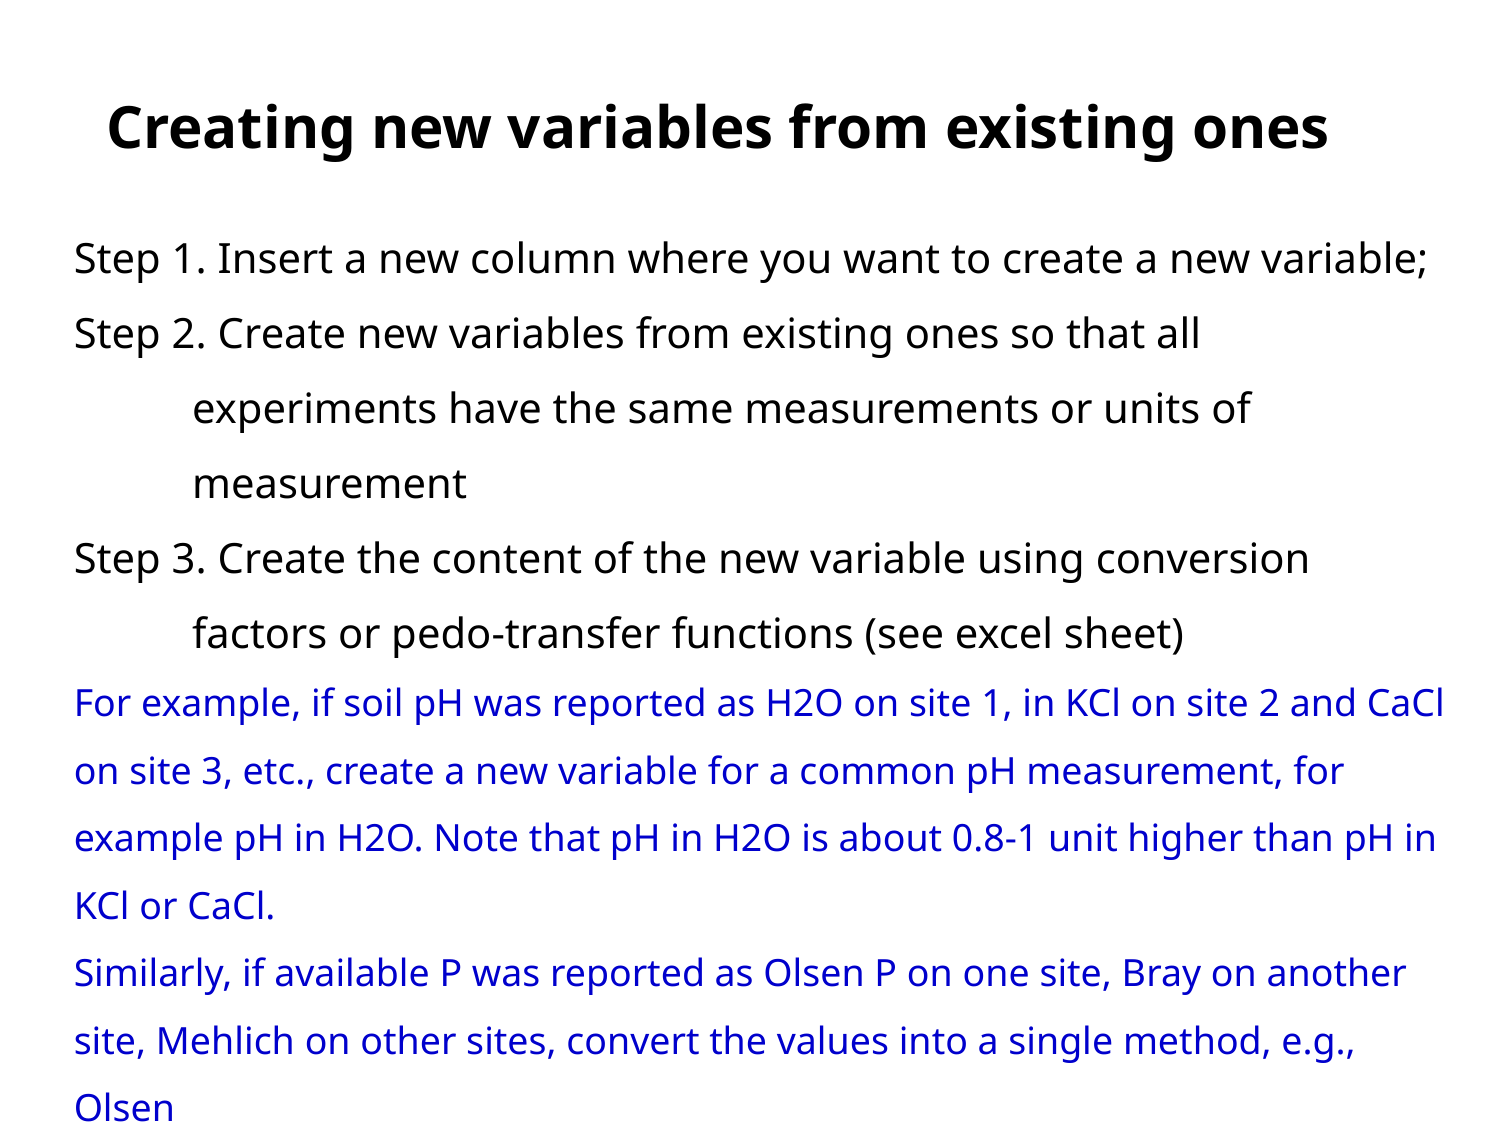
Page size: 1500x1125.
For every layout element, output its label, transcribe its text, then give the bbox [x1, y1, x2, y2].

text_box Step 1. Insert a new column where you want to create a new variable; Step 2. Create new variables from existing ones so that all experiments have the same measurements or units of measurement Step 3. Create the content of the new variable using conversion factors or pedo-transfer functions (see excel sheet) For example, if soil pH was reported as H2O on site 1, in KCl on site 2 and CaCl on site 3, etc., create a new variable for a common pH measurement, for example pH in H2O. Note that pH in H2O is about 0.8-1 unit higher than pH in KCl or CaCl. Similarly, if available P was reported as Olsen P on one site, Bray on another site, Mehlich on other sites, convert the values into a single method, e.g., Olsen [58, 199, 1471, 1125]
text_box Creating new variables from existing ones [76, 78, 1453, 168]
